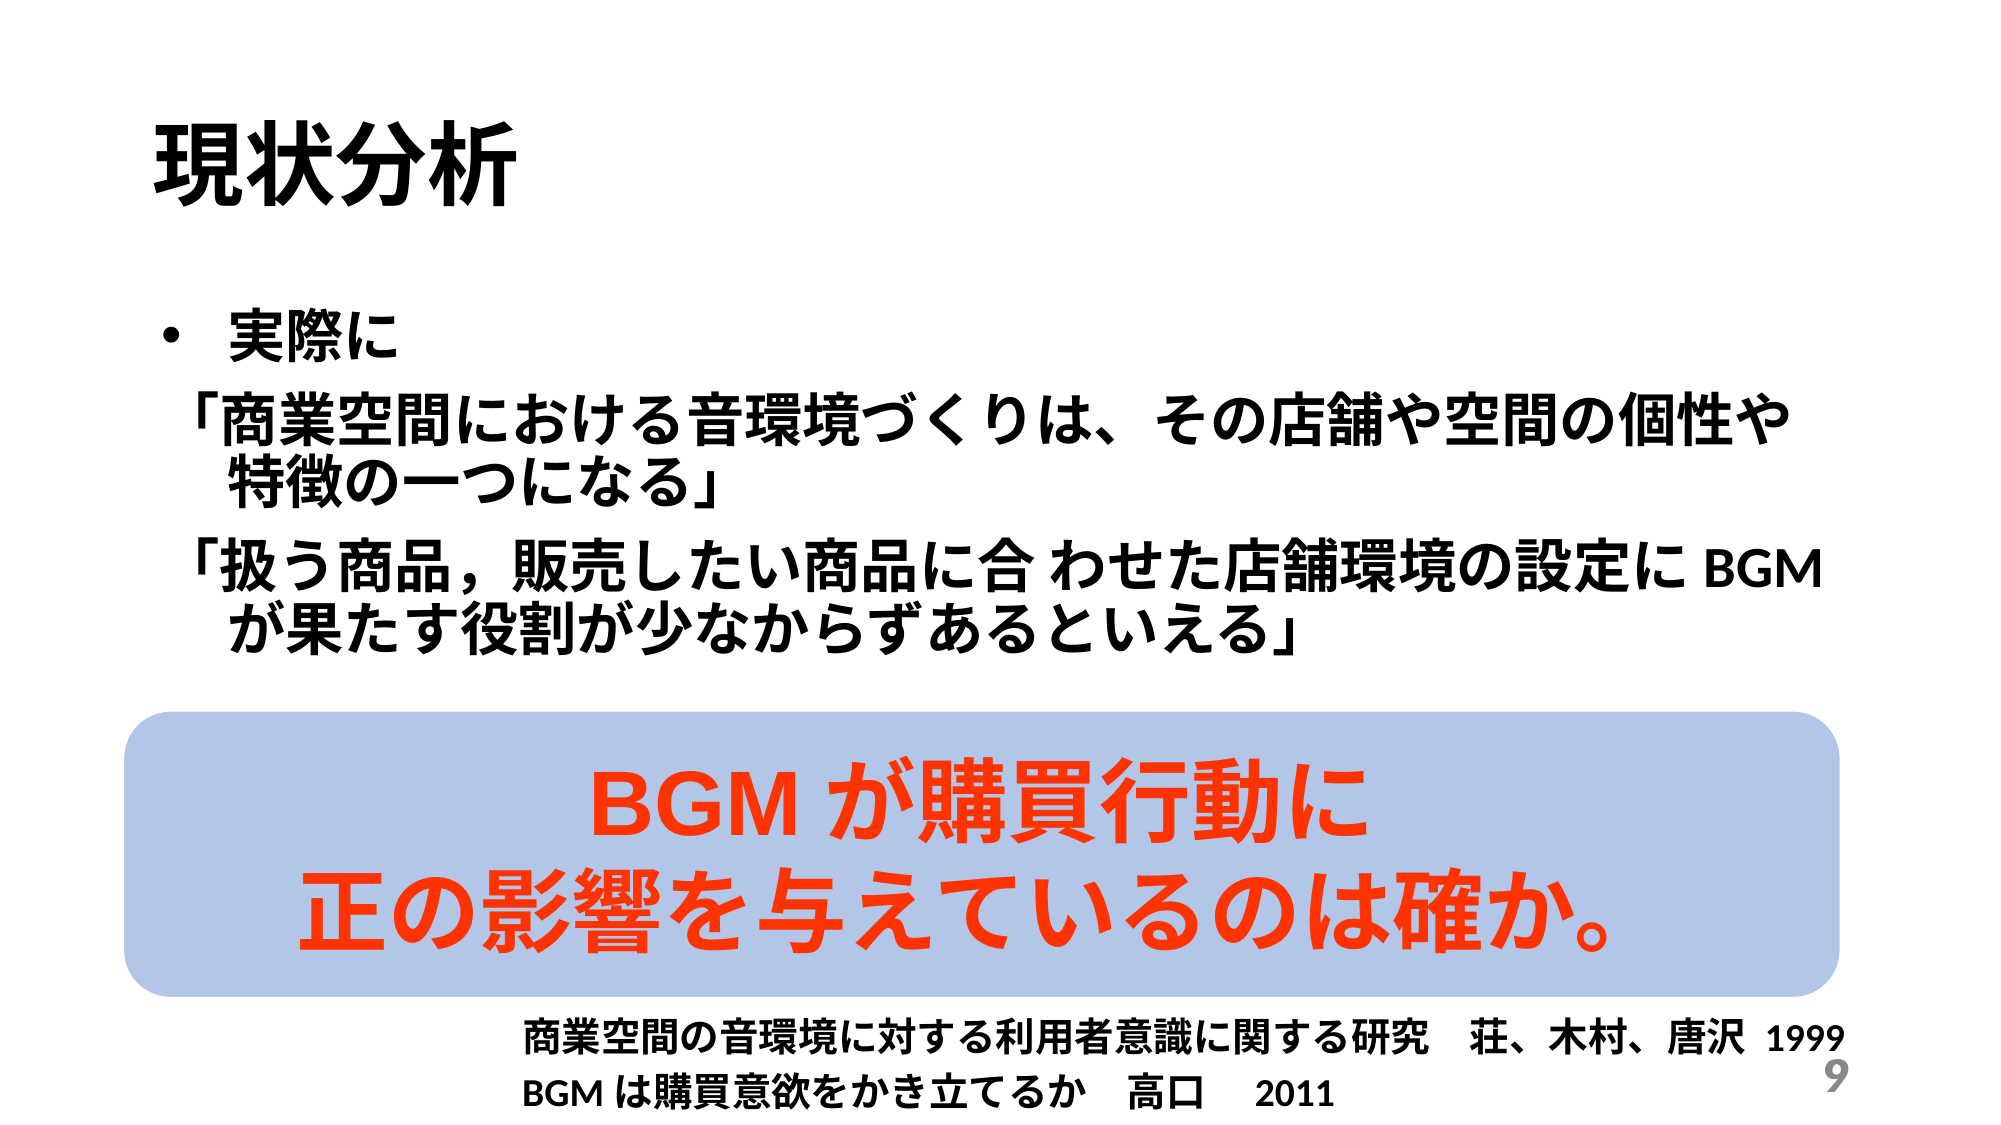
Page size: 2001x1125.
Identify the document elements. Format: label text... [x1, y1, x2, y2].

text_box 商業空間の音環境に対する利用者意識に関する研究 荘、木村、唐沢 1999 [506, 1004, 1935, 1059]
text_box BGMは購買意欲をかき立てるか 高口 2011 [506, 1059, 1935, 1123]
list 実際に 「商業空間における音環境づくりは、その店舗や空間の個性や特徴の一つになる」 「扱う商品，販売したい商品に合 わせた店舗環境の設定にBGMが果たす役割が少なからずあるといえる」 [137, 299, 1863, 1014]
slide_number 9 [1412, 1042, 1863, 1103]
text_box BGMが購買行動に 正の影響を与えているのは確か。 [122, 709, 1842, 999]
title 現状分析 [137, 59, 1863, 278]
